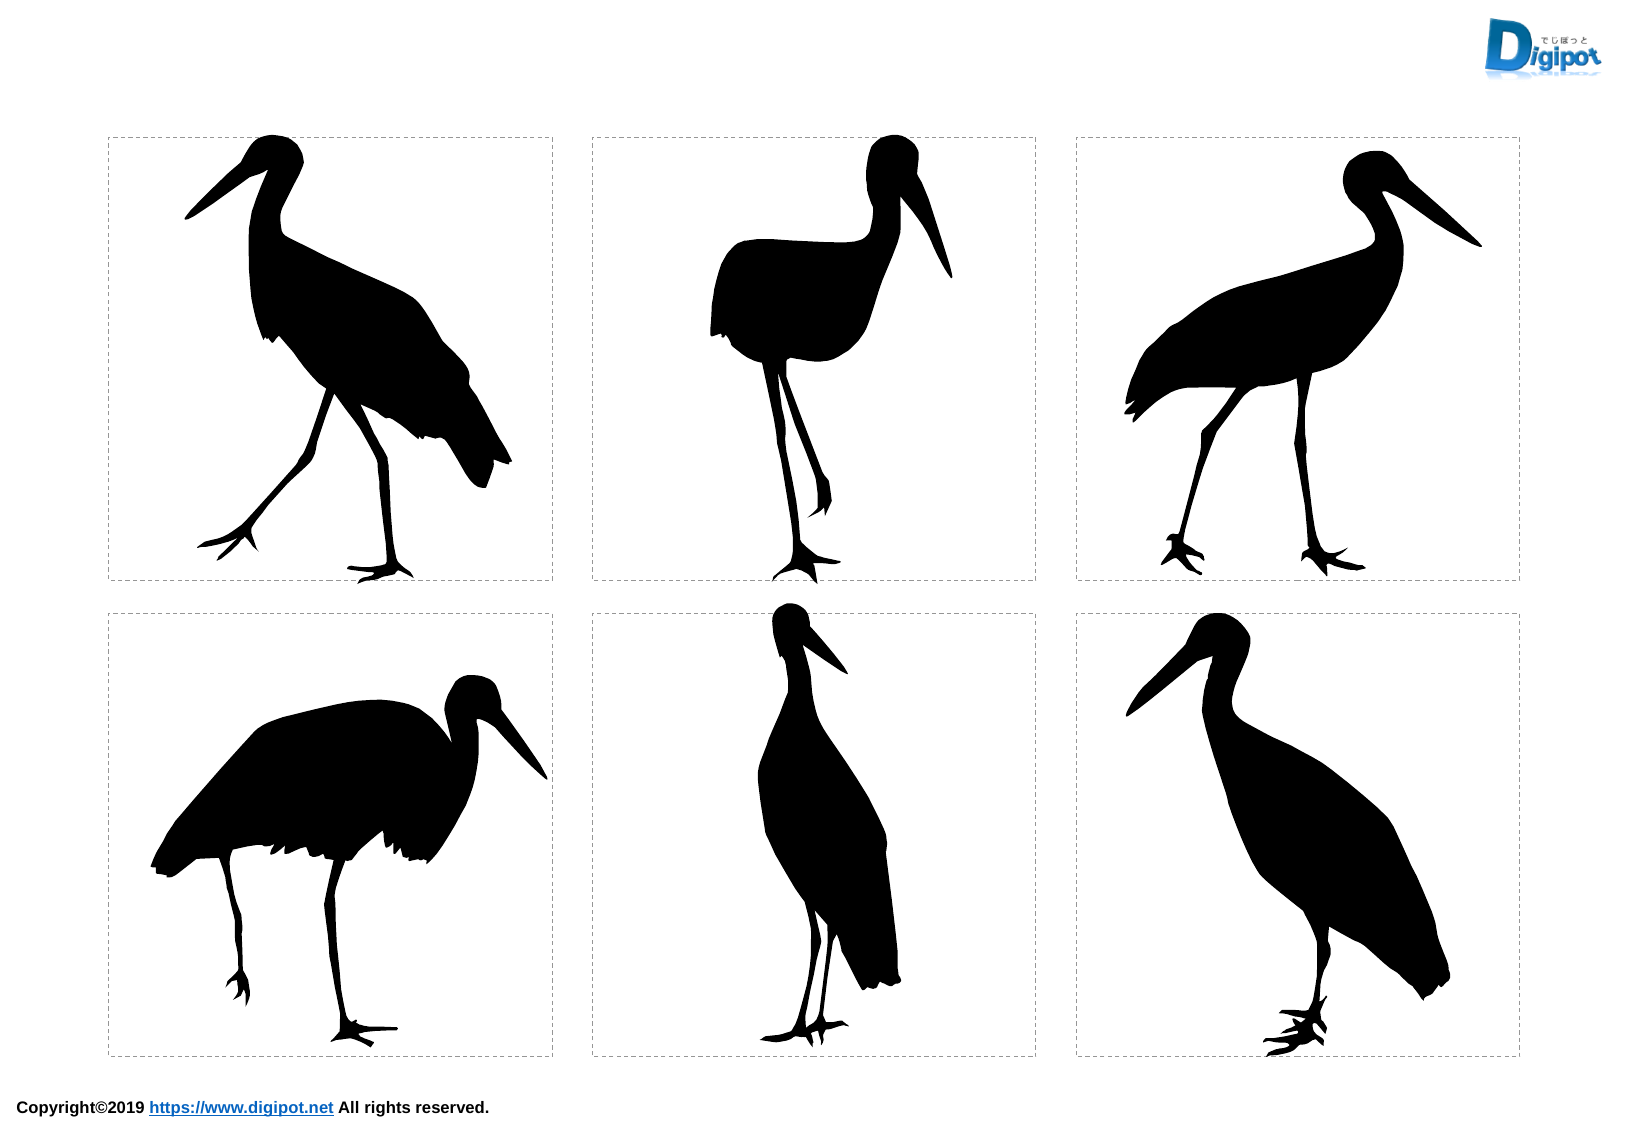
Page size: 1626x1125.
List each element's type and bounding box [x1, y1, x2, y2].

text_box [184, 134, 513, 585]
text_box [757, 603, 902, 1048]
text_box [150, 675, 548, 1048]
text_box [1124, 150, 1482, 577]
picture [1485, 18, 1602, 82]
text_box [1125, 613, 1451, 1058]
text_box [710, 134, 953, 585]
